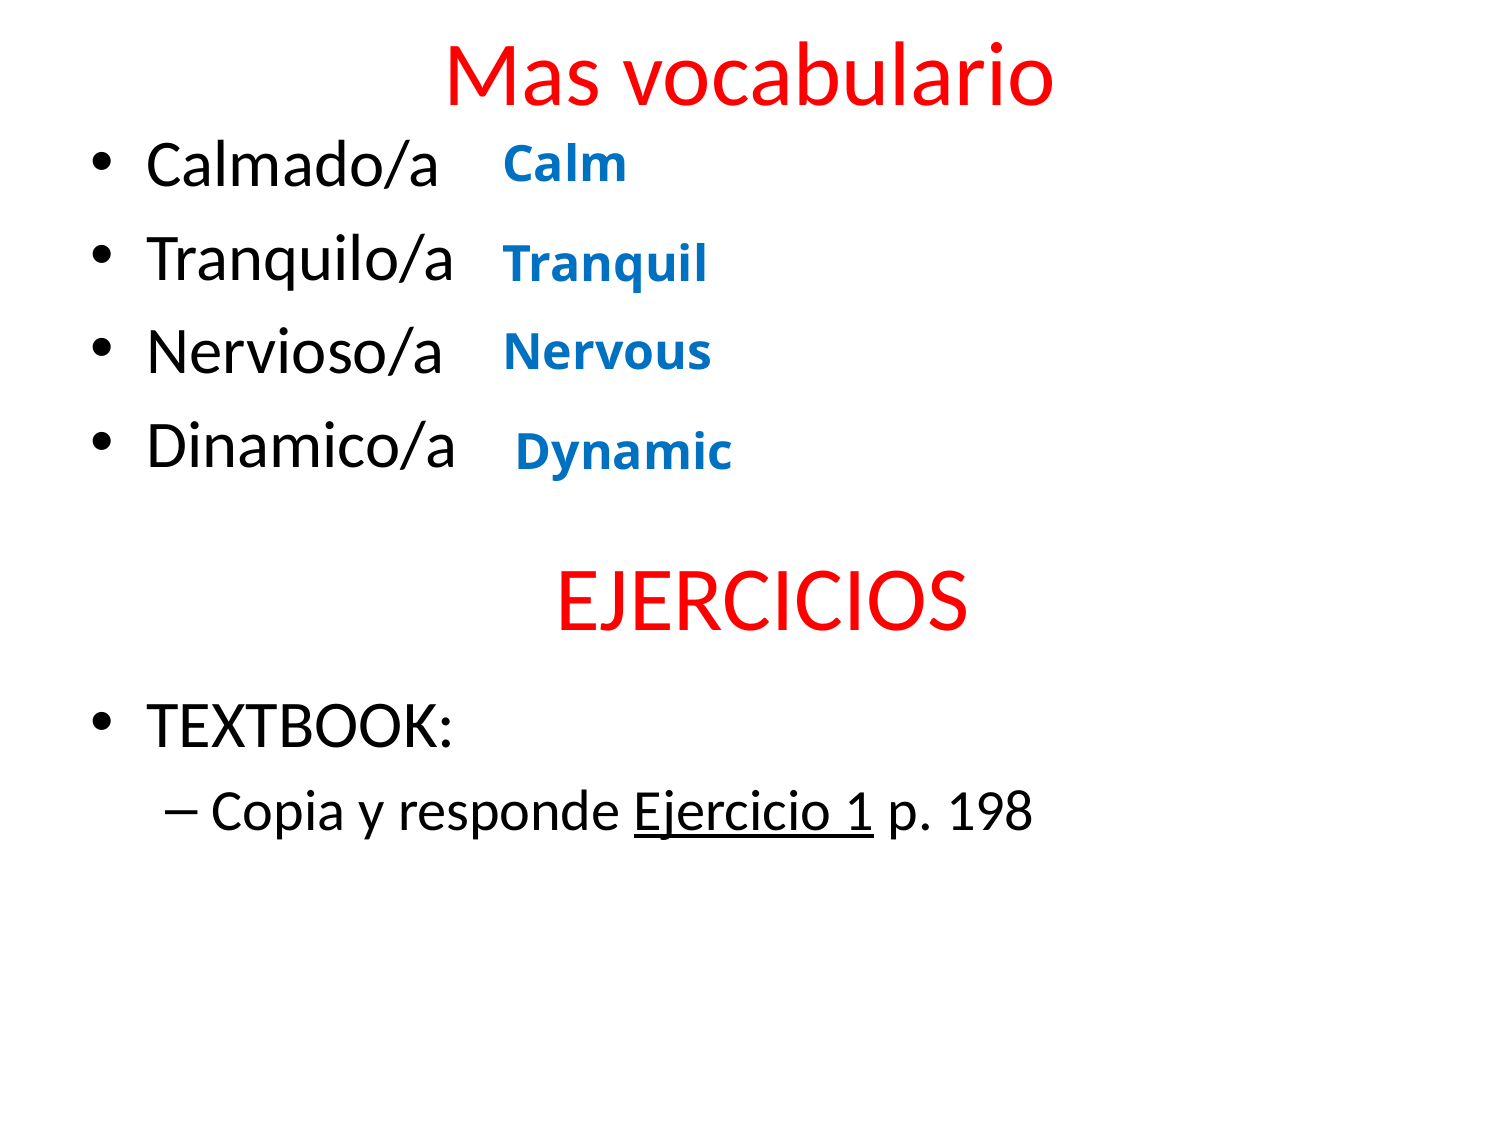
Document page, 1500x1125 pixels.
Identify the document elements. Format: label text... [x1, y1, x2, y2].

text_box EJERCICIOS [87, 500, 1438, 688]
text_box Nervous [487, 311, 1188, 387]
text_box Calm [487, 124, 1188, 199]
text_box Tranquil [487, 224, 1188, 299]
text_box Dynamic [500, 411, 1200, 487]
title Mas vocabulario [75, 0, 1425, 112]
list Calmado/a Tranquilo/a Nervioso/a Dinamico/a TEXTBOOK: Copia y responde Ejercicio 1 p. 198 [75, 112, 1475, 1050]
